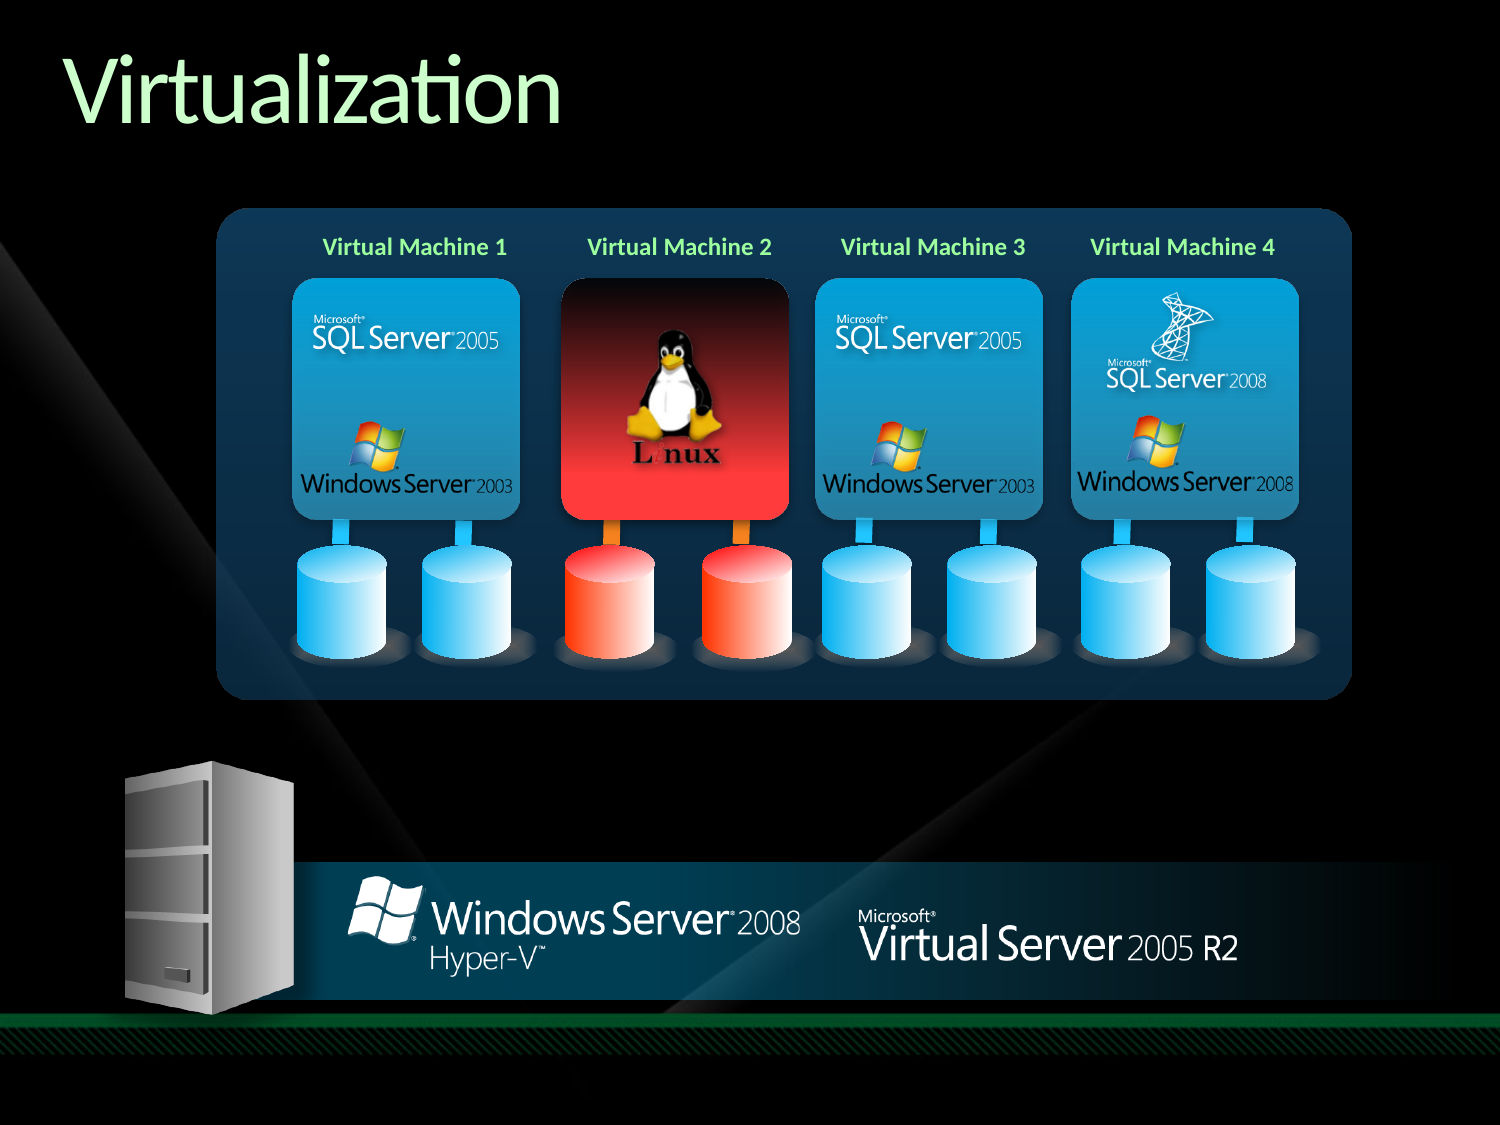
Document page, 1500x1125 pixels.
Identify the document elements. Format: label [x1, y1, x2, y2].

text_box [216, 208, 1352, 700]
picture [0, 0, 1500, 1125]
text_box [294, 862, 1463, 1000]
title [62, 37, 1438, 147]
